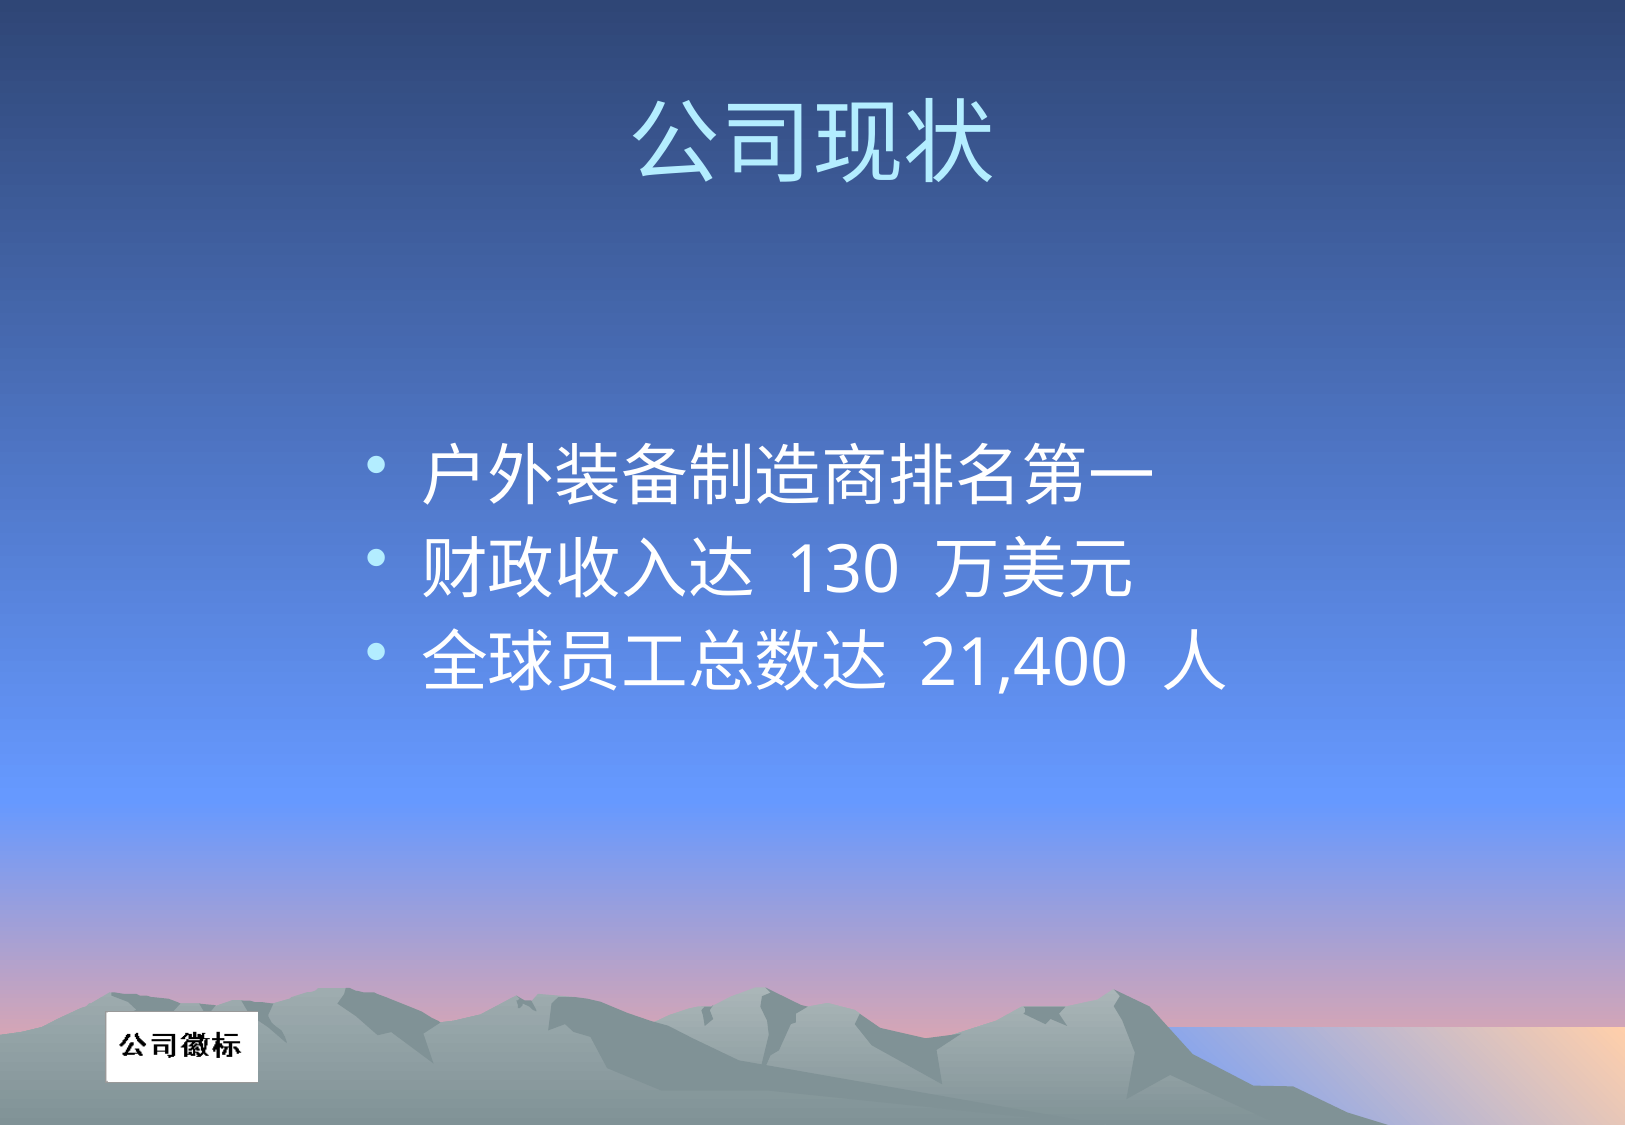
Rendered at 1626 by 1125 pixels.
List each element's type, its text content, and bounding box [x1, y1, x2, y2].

picture [105, 1011, 258, 1083]
list 户外装备制造商排名第一 财政收入达 130 万美元 全球员工总数达 21,400 人 [349, 424, 1351, 956]
title 公司现状 [80, 44, 1544, 233]
